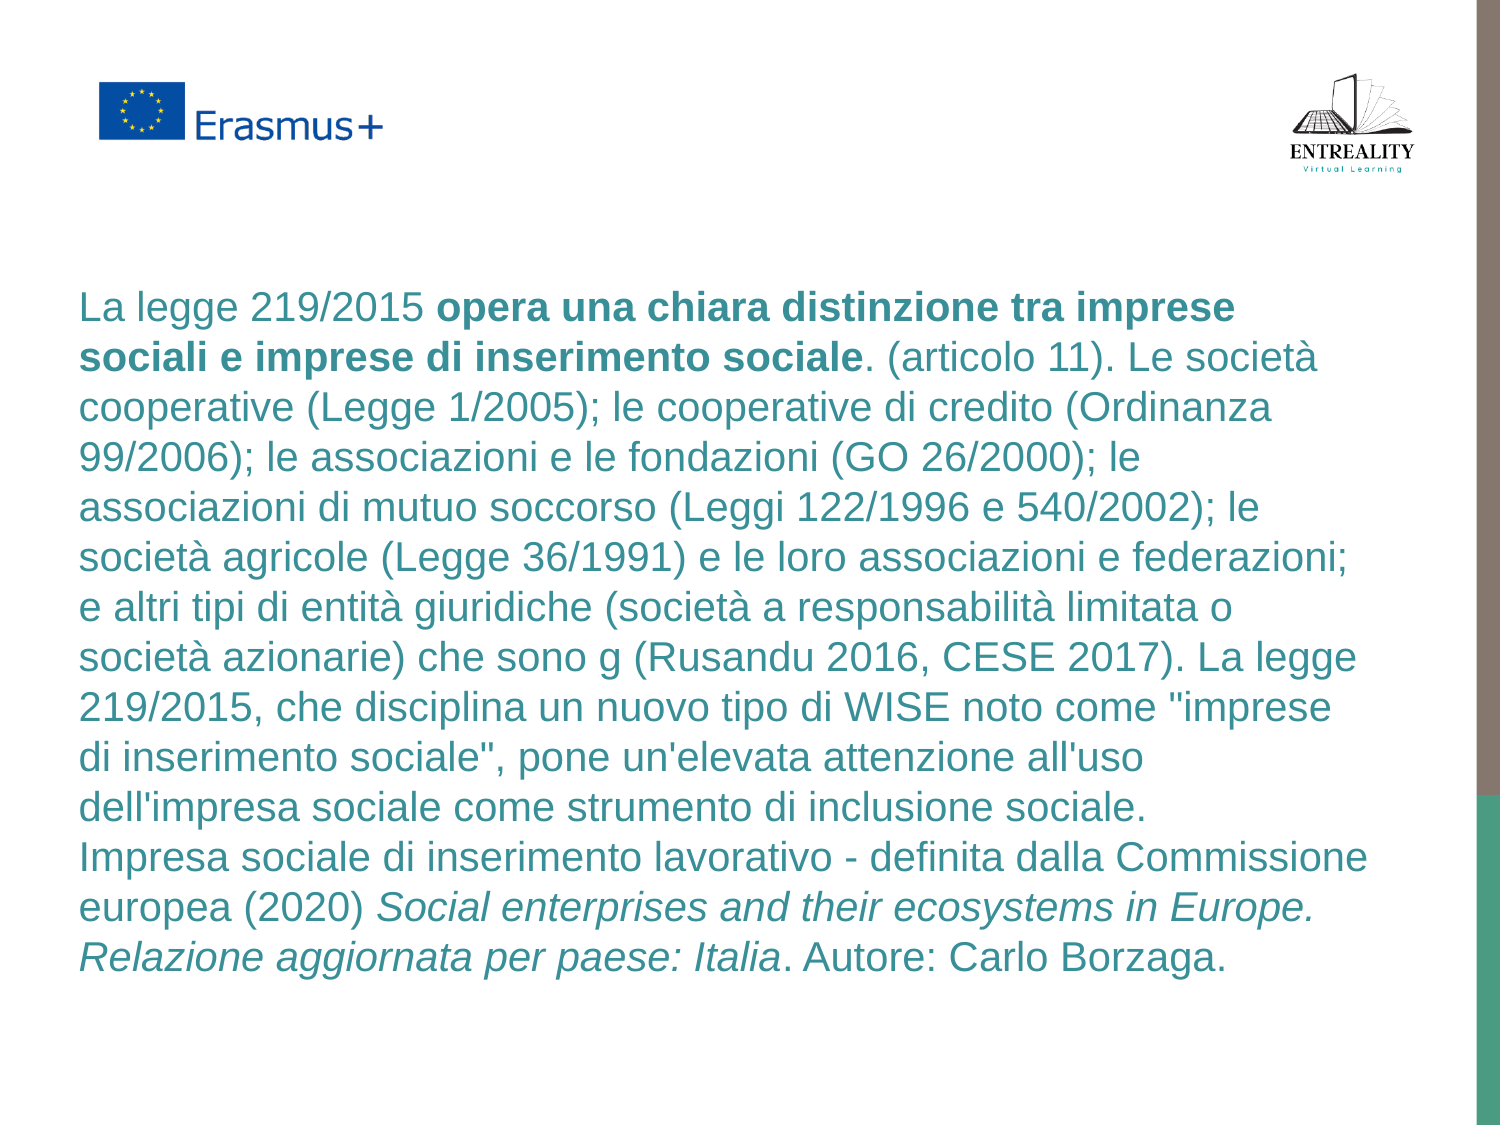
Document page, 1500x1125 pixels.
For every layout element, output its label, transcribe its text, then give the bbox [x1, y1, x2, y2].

picture [1246, 17, 1458, 229]
picture [81, 64, 399, 156]
title La legge 219/2015 opera una chiara distinzione tra imprese sociali e imprese di inserimento sociale. (articolo 11). Le società cooperative (Legge 1/2005); le cooperative di credito (Ordinanza 99/2006); le associazioni e le fondazioni (GO 26/2000); le associazioni di mutuo soccorso (Leggi 122/1996 e 540/2002); le società agricole (Legge 36/1991) e le loro associazioni e federazioni; e altri tipi di entità giuridiche (società a responsabilità limitata o società azionarie) che sono g (Rusandu 2016, CESE 2017). La legge 219/2015, che disciplina un nuovo tipo di WISE noto come "imprese di inserimento sociale", pone un'elevata attenzione all'uso dell'impresa sociale come strumento di inclusione sociale. Impresa sociale di inserimento lavorativo - definita dalla Commissione europea (2020) Social enterprises and their ecosystems in Europe. Relazione aggiornata per paese: Italia. Autore: Carlo Borzaga. [63, 269, 1388, 1040]
subtitle [105, 656, 1301, 751]
